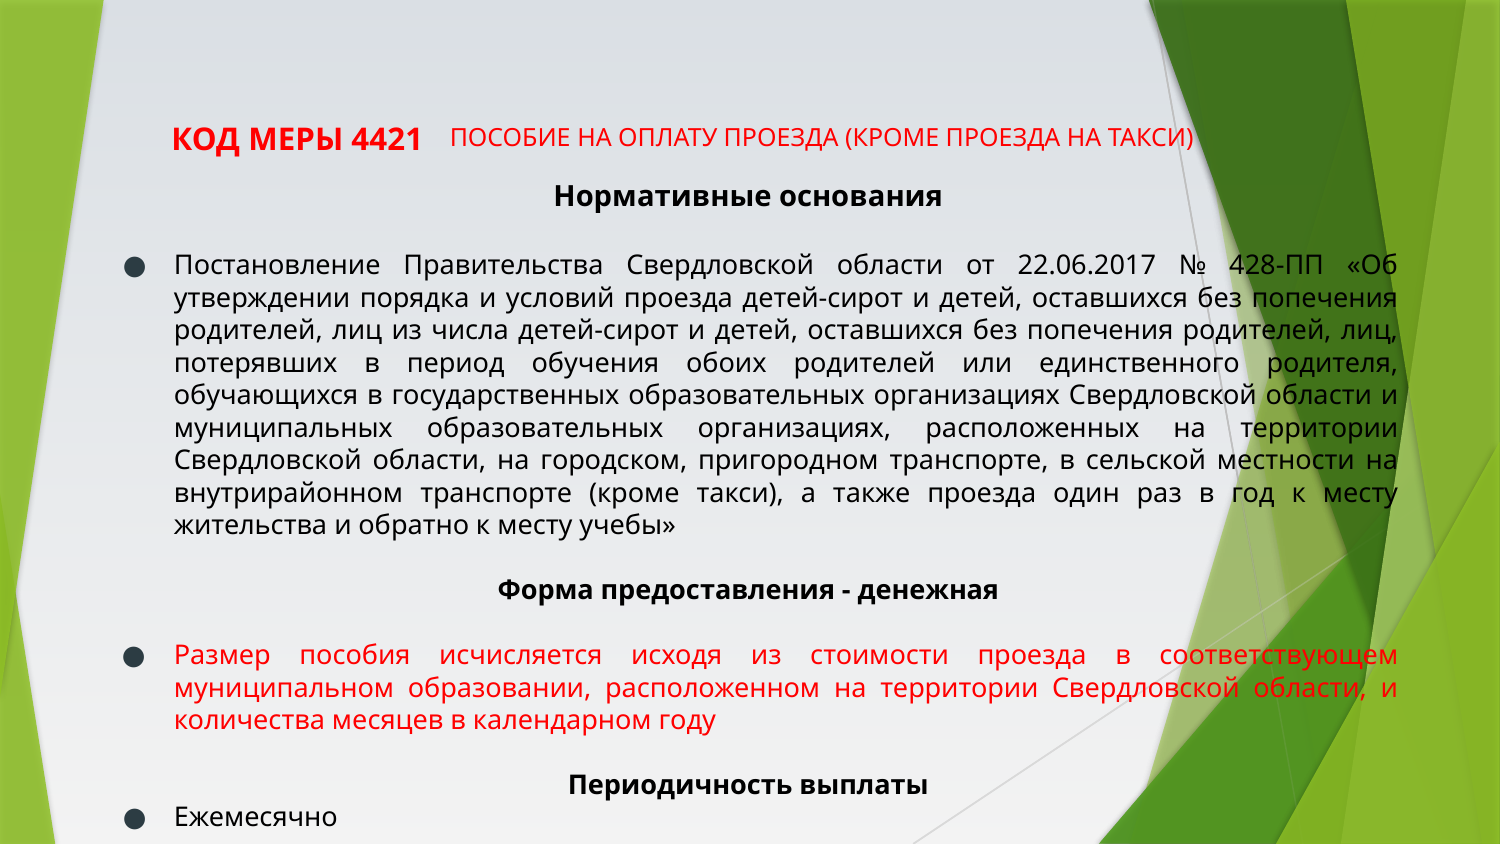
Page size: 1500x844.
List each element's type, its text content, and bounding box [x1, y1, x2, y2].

title Пособие на оплату проезда (кроме проезда на такси) [438, 80, 1384, 197]
text_box Нормативные основания Постановление Правительства Свердловской области от 22.06.2017 № 428-ПП «Об утверждении порядка и условий проезда детей-сирот и детей, оставшихся без попечения родителей, лиц из числа детей-сирот и детей, оставшихся без попечения родителей, лиц, потерявших в период обучения обоих родителей или единственного родителя, обучающихся в государственных образовательных организациях Свердловской области и муниципальных образовательных организациях, расположенных на территории Свердловской области, на городском, пригородном транспорте, в сельской местности на внутрирайонном транспорте (кроме такси), а также проезда один раз в год к месту жительства и обратно к месту учебы» Форма предоставления - денежная Размер пособия исчисляется исходя из стоимости проезда в соответствующем муниципальном образовании, расположенном на территории Свердловской области, и количества месяцев в календарном году Периодичность выплаты Ежемесячно [87, 202, 1409, 808]
text_box КОД МЕРЫ 4421 [122, 79, 439, 196]
